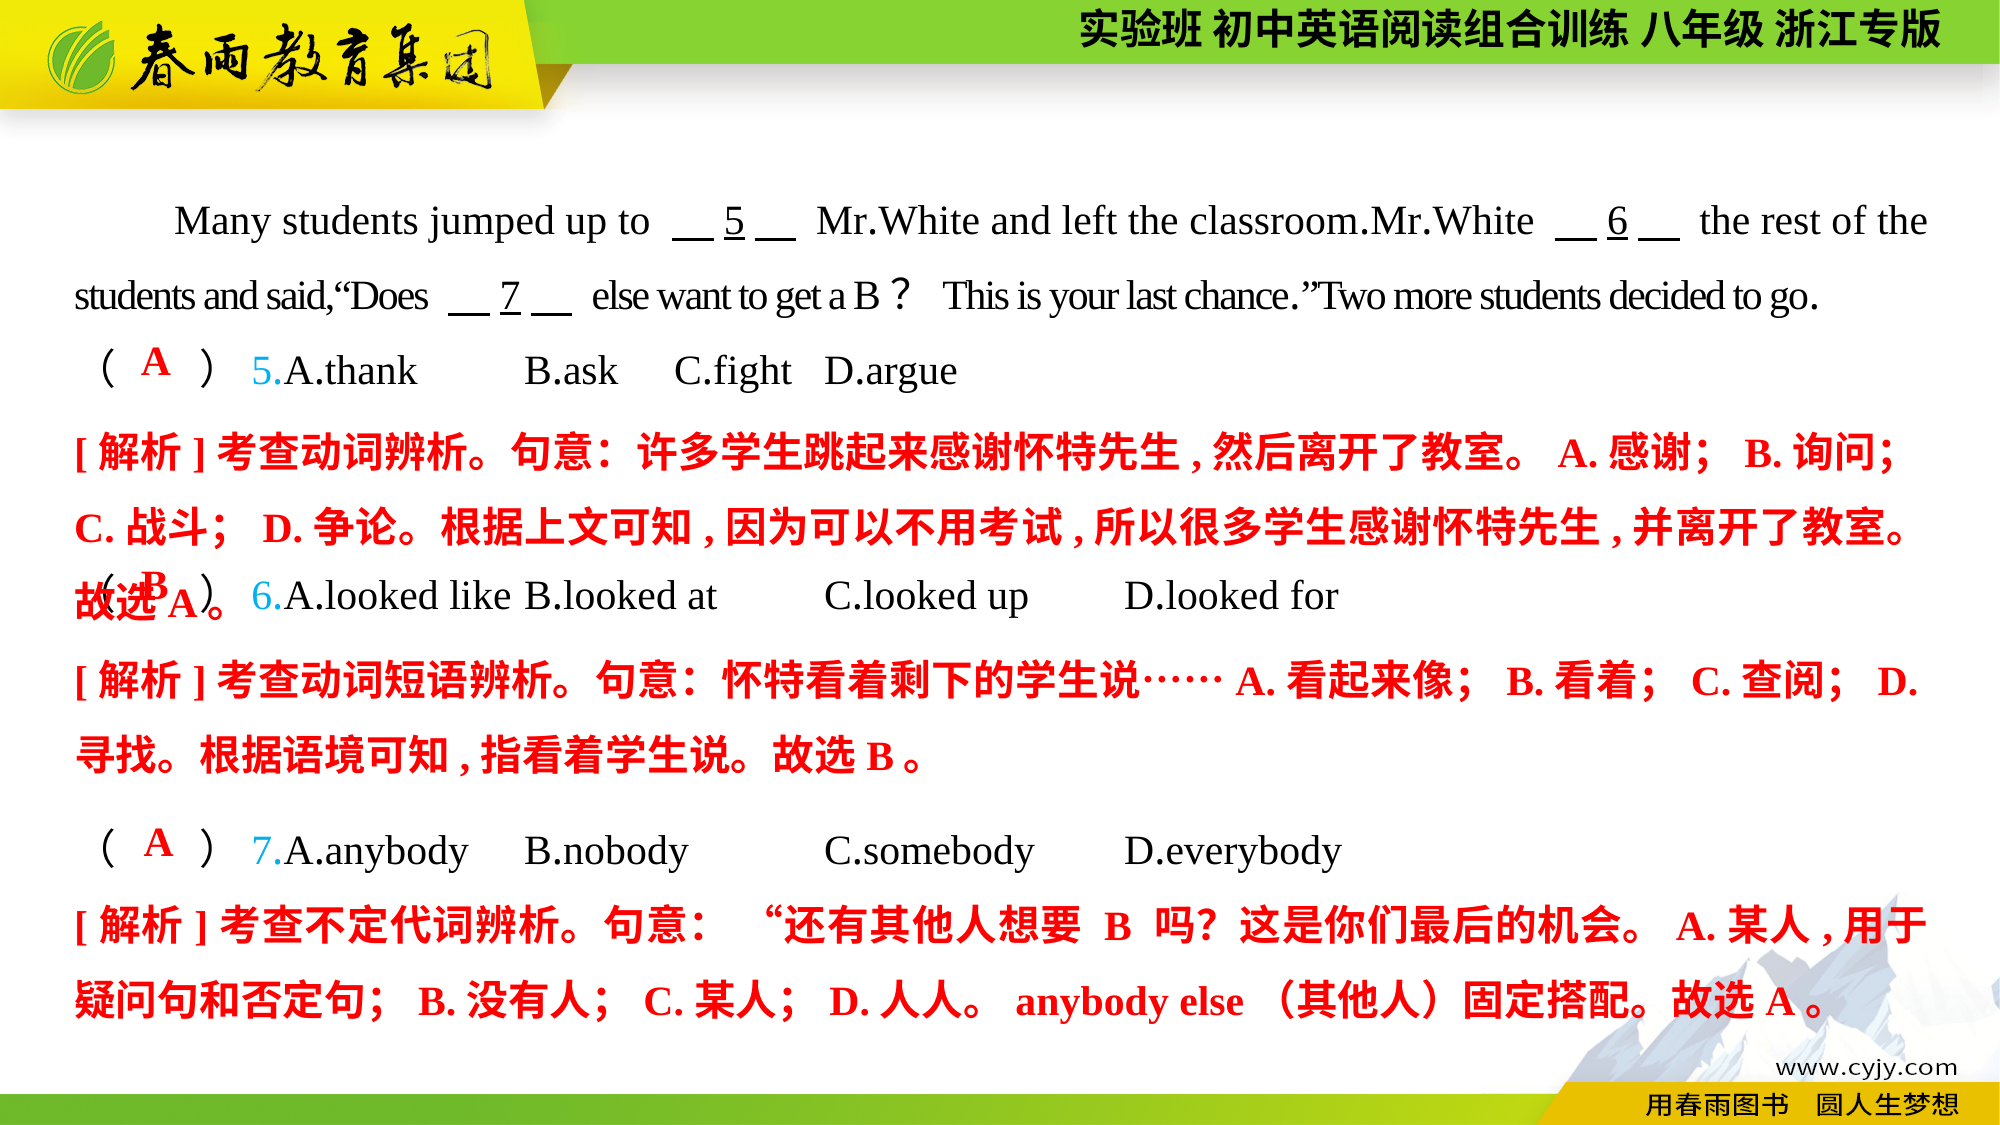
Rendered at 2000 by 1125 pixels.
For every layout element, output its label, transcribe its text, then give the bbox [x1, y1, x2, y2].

text_box [解析]考查动词辨析。句意：许多学生跳起来感谢怀特先生,然后离开了教室。A.感谢；B.询问；C.战斗；D.争论。根据上文可知,因为可以不用考试,所以很多学生感谢怀特先生,并离开了教室。故选A。 [59, 392, 1944, 621]
text_box [解析]考查动词短语辨析。句意：怀特看着剩下的学生说……A.看起来像；B.看着；C.查阅；D.寻找。根据语境可知,指看着学生说。故选B。 [59, 621, 1944, 787]
text_box A [128, 807, 189, 872]
text_box [解析]考查不定代词辨析。句意： “还有其他人想要 B 吗？这是你们最后的机会。A.某人,用于疑问句和否定句；B.没有人；C.某人；D.人人。anybody else（其他人）固定搭配。故选A。 [59, 866, 1944, 1032]
list Many students jumped up to 5 Mr.White and left the classroom.Mr.White 6 the rest of the students and said,“Does 7 else want to get a B？This is your last chance.”Two more students decided to go. （ ）5.A.thank B.ask C.fight D.argue （ ）6.A.looked like B.looked at C.looked up D.looked for （ ）7.A.anybody B.nobody C.somebody D.everybody [59, 160, 1944, 392]
text_box A [126, 326, 186, 392]
picture [0, 0, 2000, 1125]
text_box B [126, 550, 184, 616]
list Many students jumped up to 5 Mr.White and left the classroom.Mr.White 6 the rest of the students and said,“Does 7 else want to get a B？This is your last chance.”Two more students decided to go. （ ）5.A.thank B.ask C.fight D.argue （ ）6.A.looked like B.looked at C.looked up D.looked for （ ）7.A.anybody B.nobody C.somebody D.everybody [59, 787, 1944, 866]
